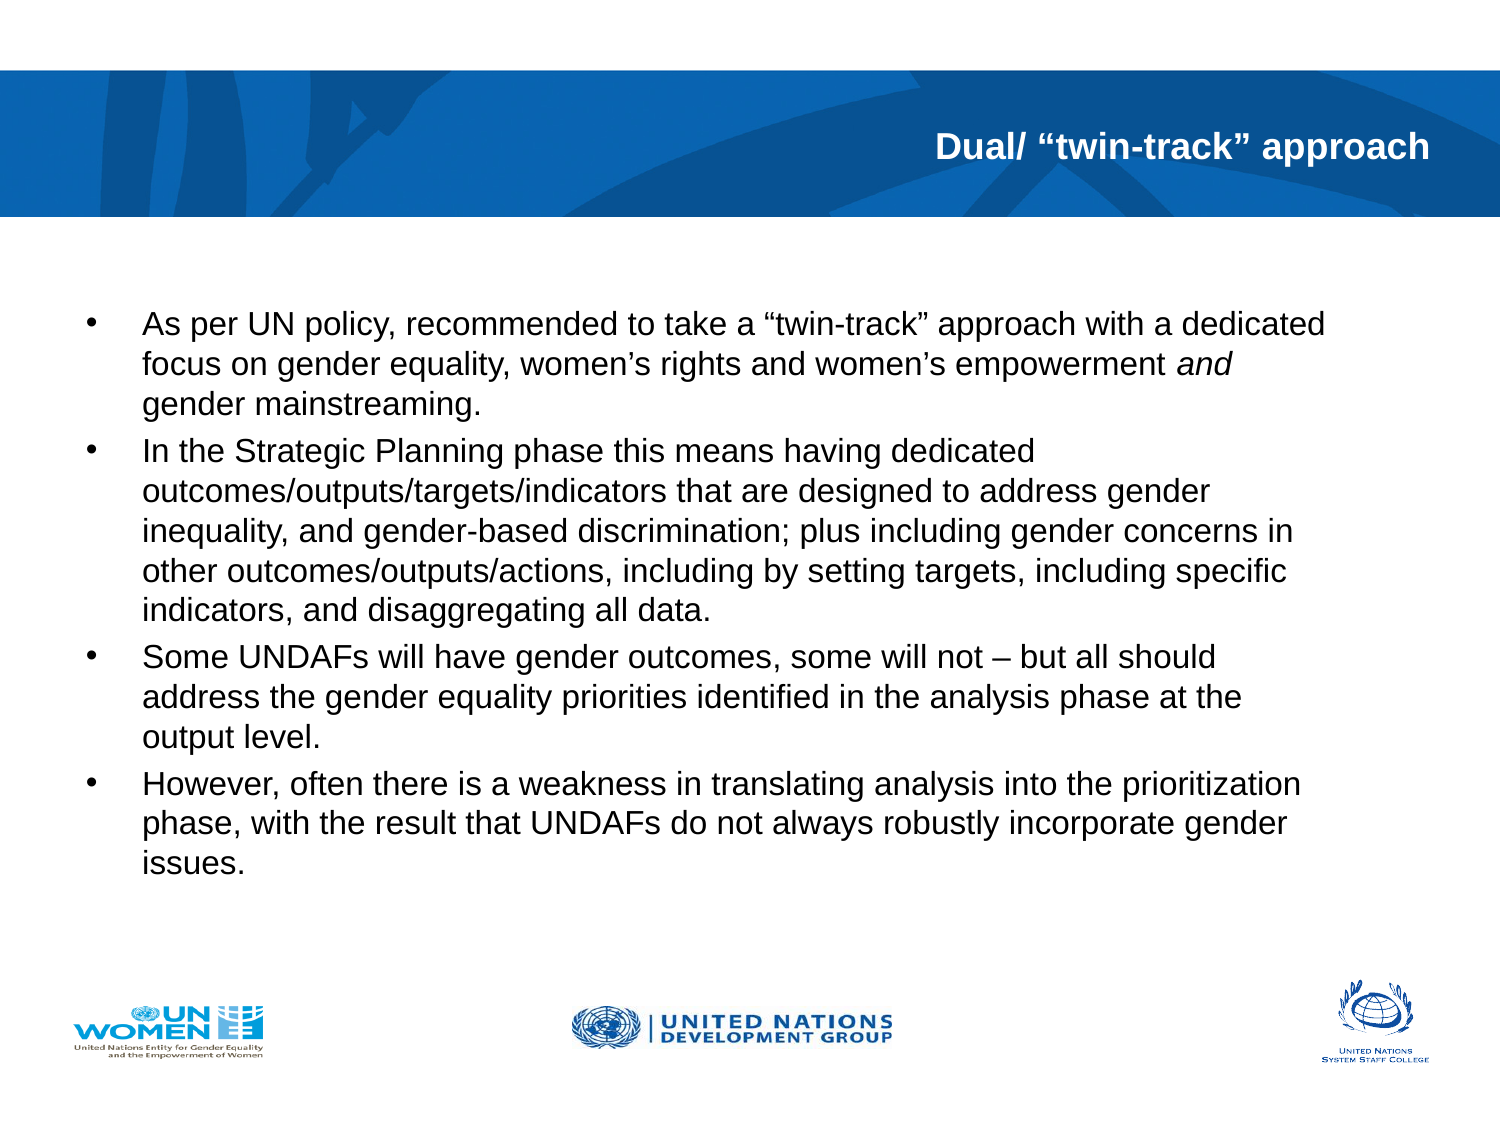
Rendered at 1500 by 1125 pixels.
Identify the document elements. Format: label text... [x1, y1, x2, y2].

picture [572, 1006, 892, 1049]
picture [170, 1006, 179, 1018]
picture [1322, 979, 1429, 1063]
list As per UN policy, recommended to take a “twin-track” approach with a dedicated focus on gender equality, women’s rights and women’s empowerment and gender mainstreaming. In the Strategic Planning phase this means having dedicated outcomes/outputs/targets/indicators that are designed to address gender inequality, and gender-based discrimination; plus including gender concerns in other outcomes/outputs/actions, including by setting targets, including specific indicators, and disaggregating all data. Some UNDAFs will have gender outcomes, some will not – but all should address the gender equality priorities identified in the analysis phase at the output level. However, often there is a weakness in translating analysis into the prioritization phase, with the result that UNDAFs do not always robustly incorporate gender issues. [70, 295, 1346, 970]
picture [73, 1006, 263, 1059]
picture [0, 70, 1500, 217]
picture [194, 1006, 204, 1013]
title Dual/ “twin-track” approach [171, 94, 1447, 195]
